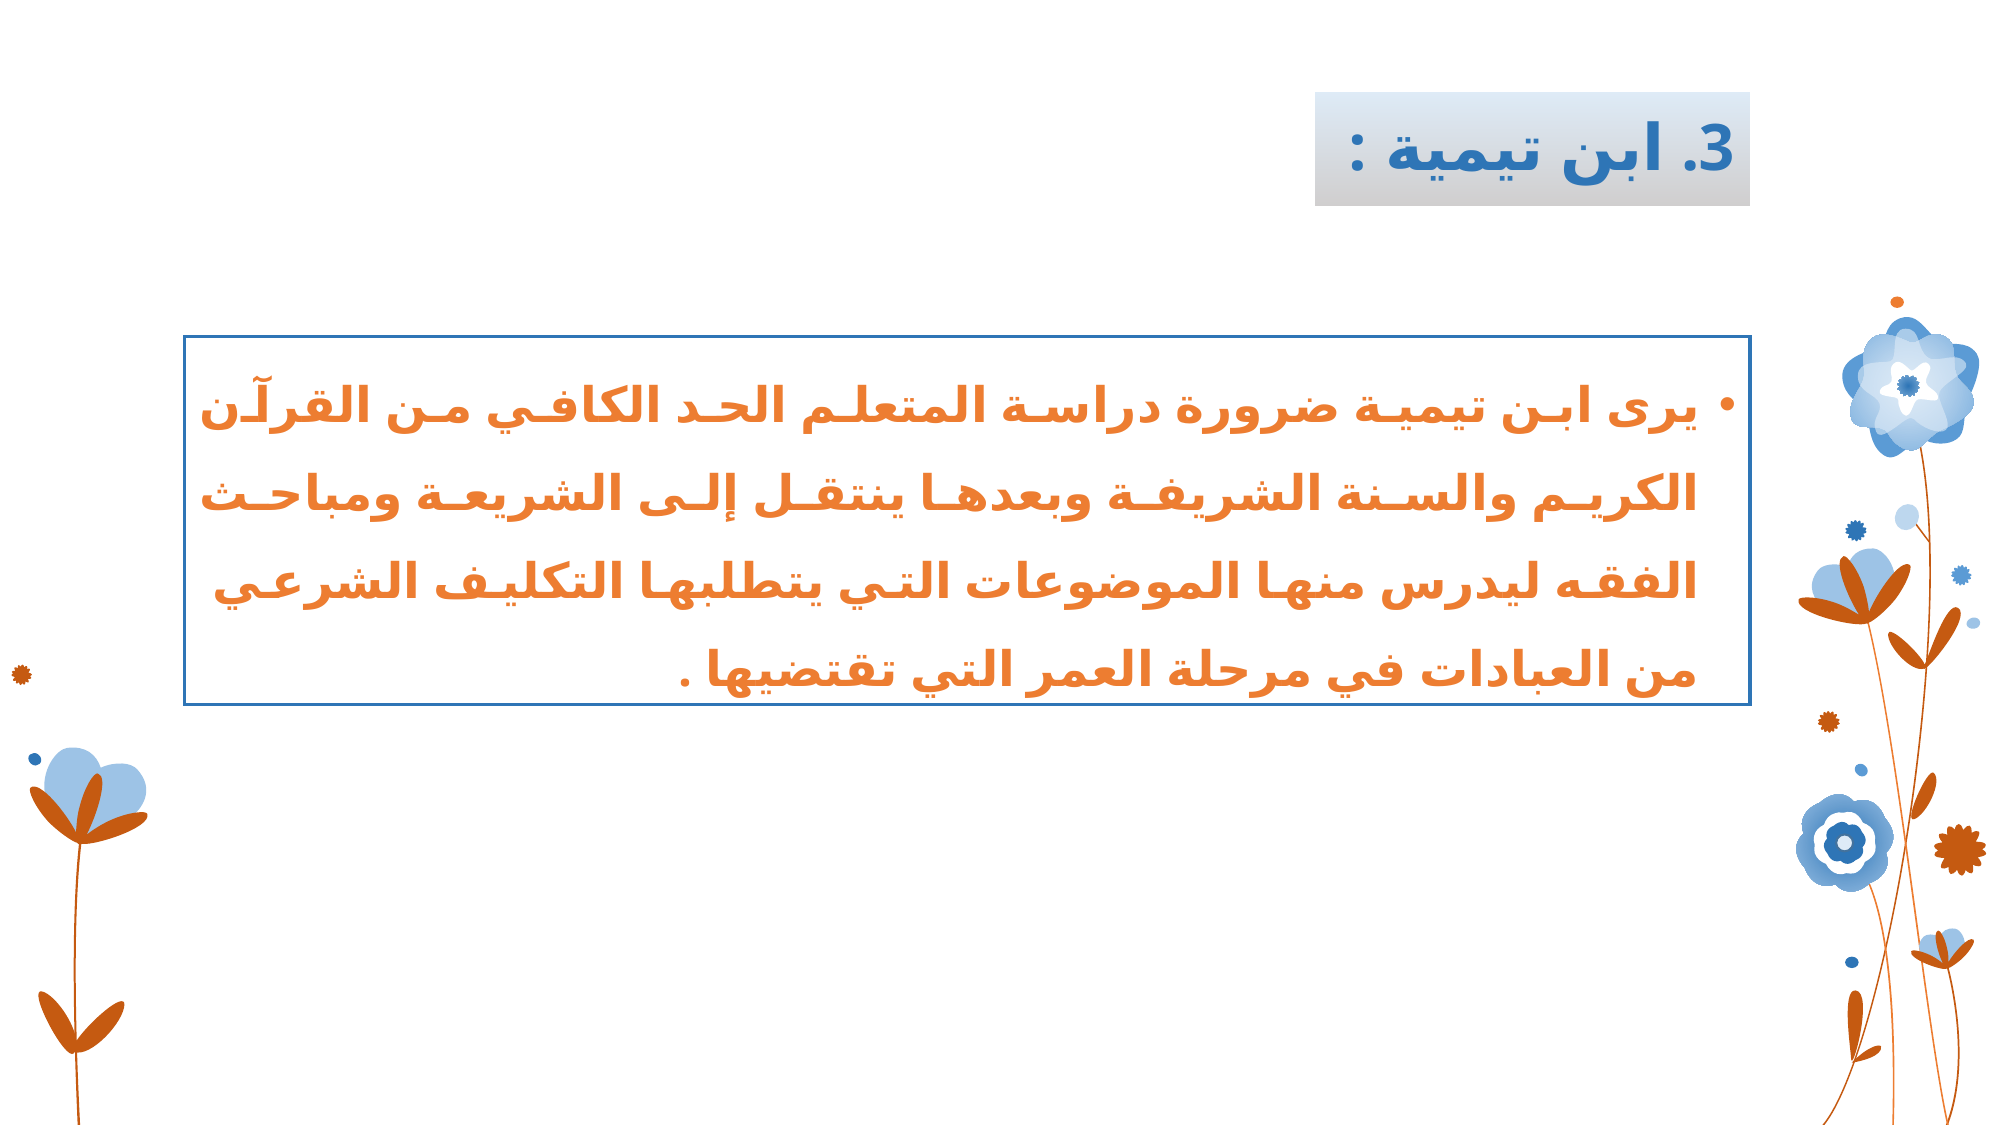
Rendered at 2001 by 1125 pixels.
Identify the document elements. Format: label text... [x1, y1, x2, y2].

title 3. ابن تيمية : [1315, 92, 1750, 206]
list يرى ابن تيمية ضرورة دراسة المتعلم الحد الكافي من القرآن الكريم والسنة الشريفة وبعدها ينتقل إلى الشريعة ومباحث الفقه ليدرس منها الموضوعات التي يتطلبها التكليف الشرعي من العبادات في مرحلة العمر التي تقتضيها . [184, 336, 1751, 706]
